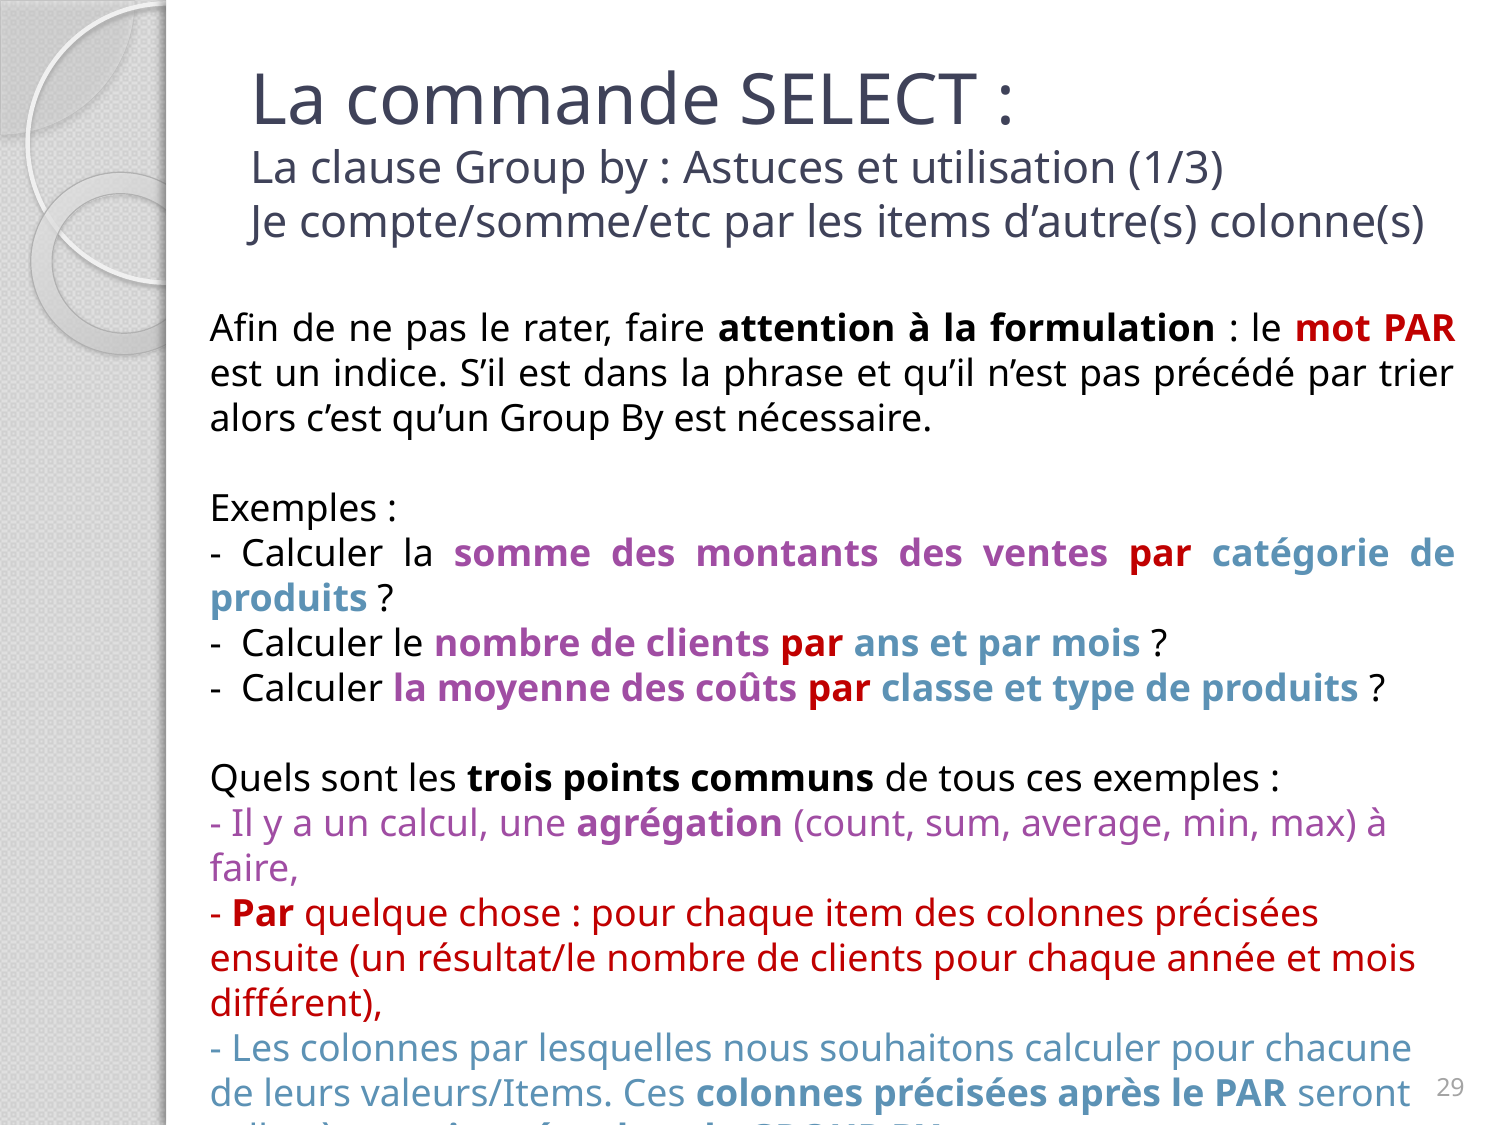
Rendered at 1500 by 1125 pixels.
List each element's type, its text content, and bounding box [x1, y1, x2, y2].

title La commande SELECT : La clause Group by : Astuces et utilisation (1/3) Je compte/somme/etc par les items d’autre(s) colonne(s) [235, 45, 1466, 256]
slide_number 29 [1413, 1034, 1488, 1113]
text_box Afin de ne pas le rater, faire attention à la formulation : le mot PAR est un indice. S’il est dans la phrase et qu’il n’est pas précédé par trier alors c’est qu’un Group By est nécessaire. Exemples : - Calculer la somme des montants des ventes par catégorie de produits ? - Calculer le nombre de clients par ans et par mois ? - Calculer la moyenne des coûts par classe et type de produits ? Quels sont les trois points communs de tous ces exemples : - Il y a un calcul, une agrégation (count, sum, average, min, max) à faire, - Par quelque chose : pour chaque item des colonnes précisées ensuite (un résultat/le nombre de clients pour chaque année et mois différent), - Les colonnes par lesquelles nous souhaitons calculer pour chacune de leurs valeurs/Items. Ces colonnes précisées après le PAR seront celles à mentionnées dans le GROUP BY. [194, 296, 1471, 1125]
